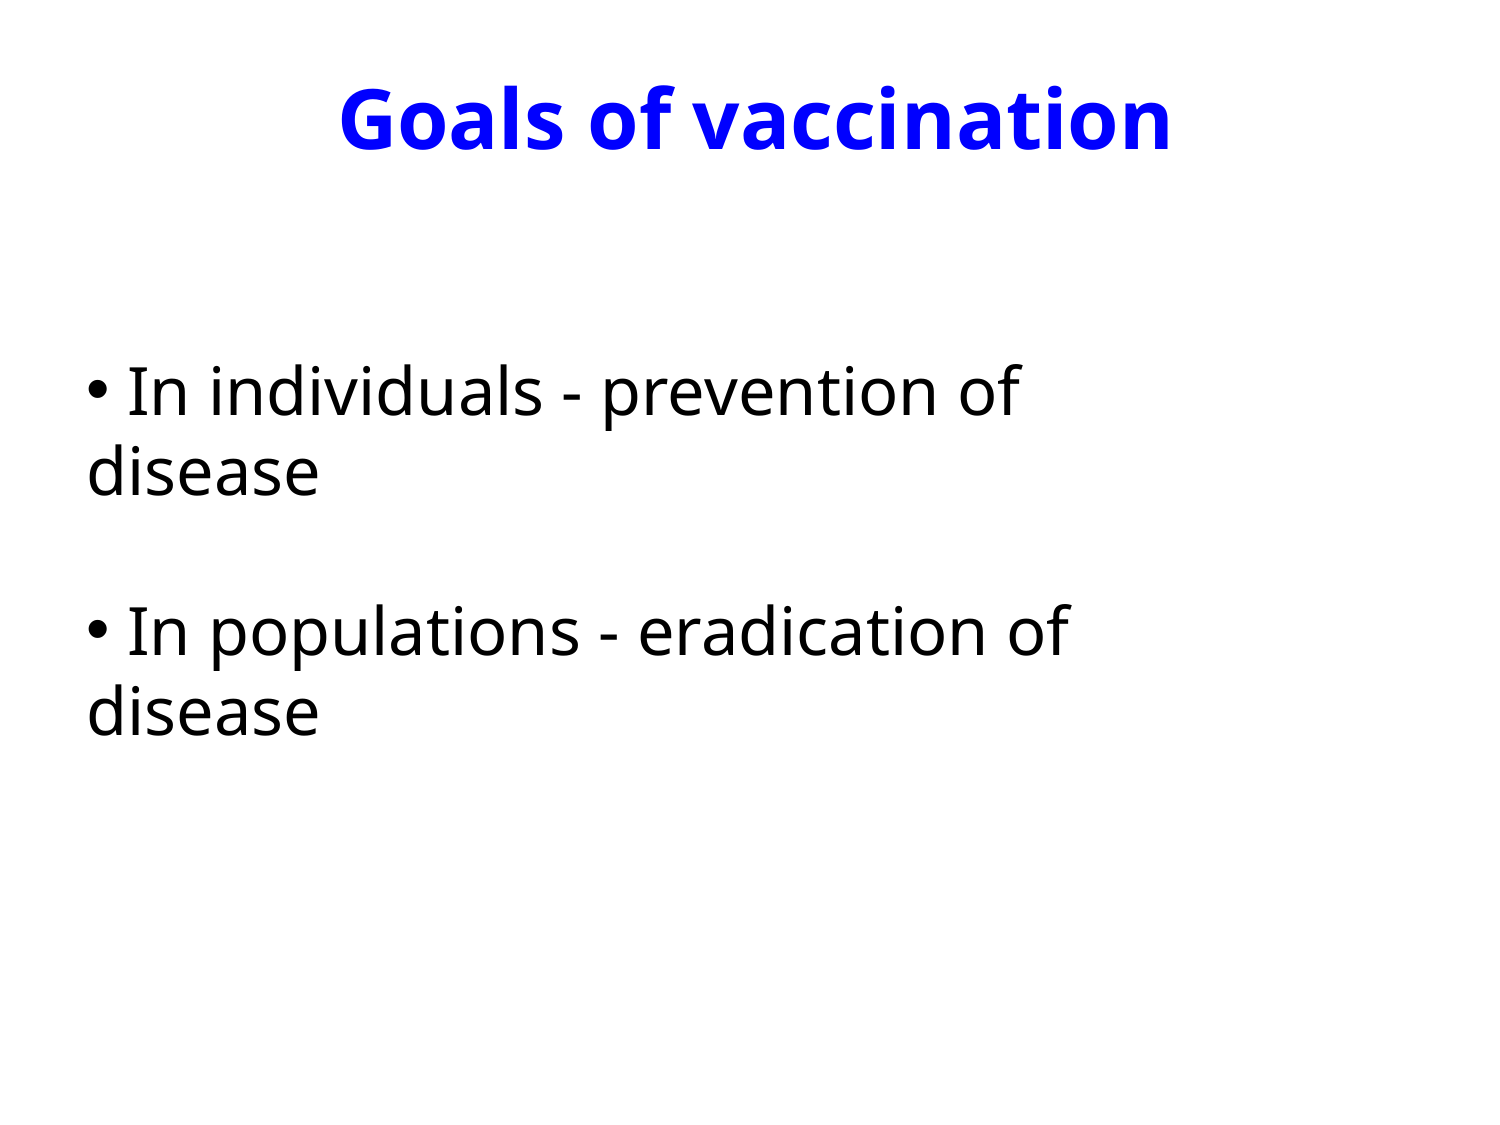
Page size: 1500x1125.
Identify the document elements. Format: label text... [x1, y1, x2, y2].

text_box In individuals - prevention of disease In populations - eradication of disease [71, 341, 1232, 836]
text_box Goals of vaccination [316, 58, 1196, 174]
